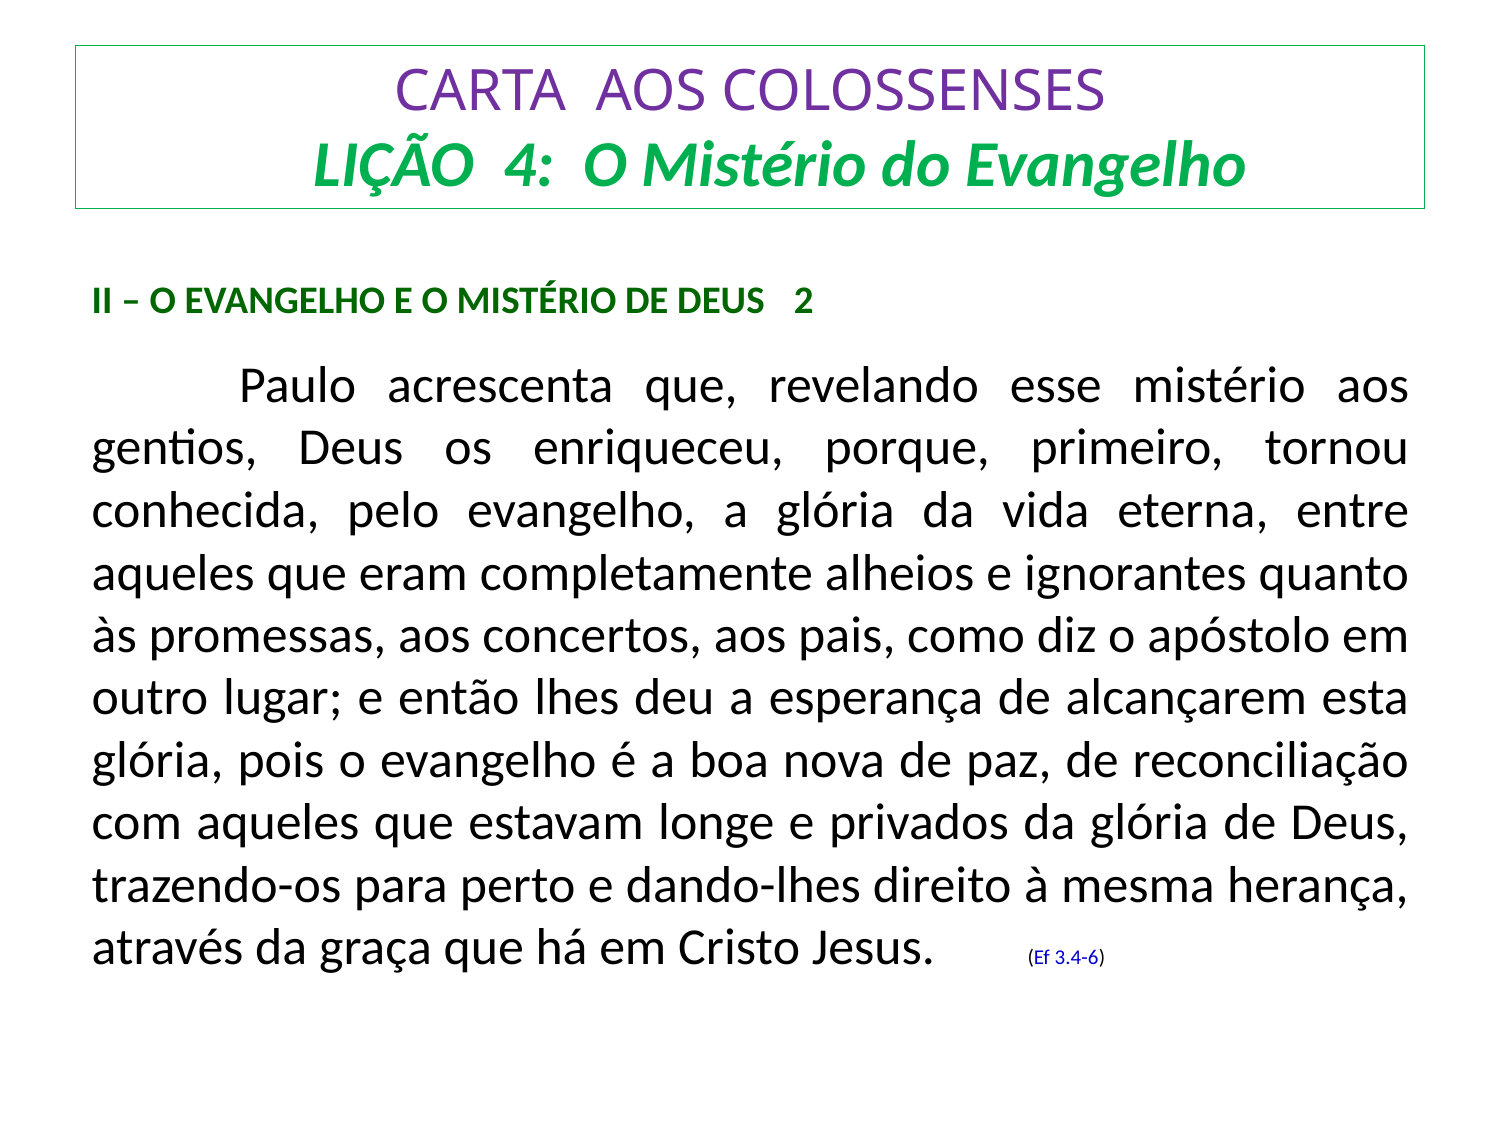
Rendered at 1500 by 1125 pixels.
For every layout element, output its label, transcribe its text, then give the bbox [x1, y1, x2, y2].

list II – O EVANGELHO E O MISTÉRIO DE DEUS 2 Paulo acrescenta que, revelando esse mistério aos gentios, Deus os enriqueceu, porque, primeiro, tornou conhecida, pelo evangelho, a glória da vida eterna, entre aqueles que eram completamente alheios e ignorantes quanto às promessas, aos concertos, aos pais, como diz o apóstolo em outro lugar; e então lhes deu a esperança de alcançarem esta glória, pois o evangelho é a boa nova de paz, de reconciliação com aqueles que estavam longe e privados da glória de Deus, trazendo-os para perto e dando-lhes direito à mesma herança, através da graça que há em Cristo Jesus. (Ef 3.4-6) [76, 267, 1427, 1029]
title CARTA AOS COLOSSENSES LIÇÃO 4: O Mistério do Evangelho [75, 45, 1425, 209]
